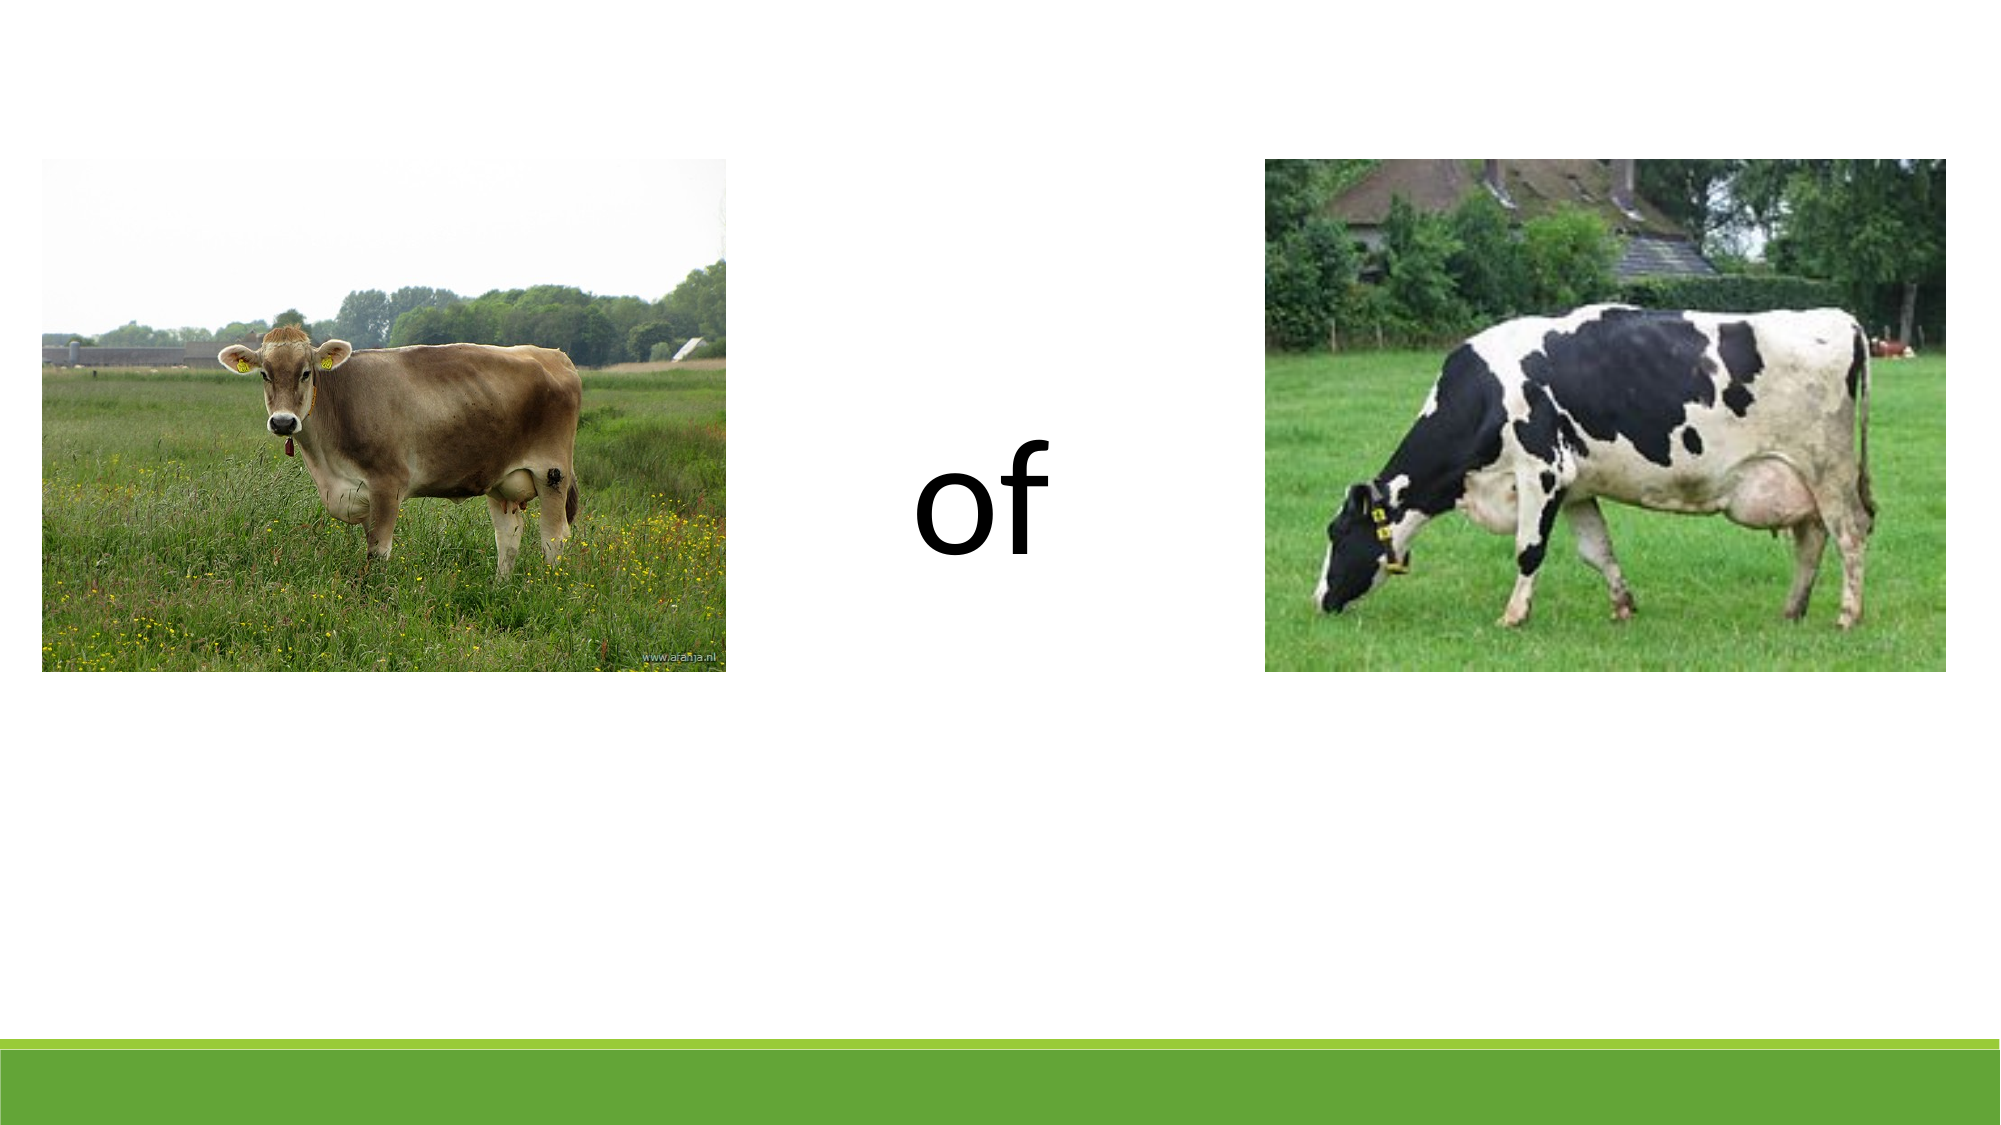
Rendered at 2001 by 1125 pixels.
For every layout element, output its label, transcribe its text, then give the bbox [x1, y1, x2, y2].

picture [42, 159, 727, 673]
text_box of [896, 380, 1066, 596]
picture [1265, 159, 1946, 673]
